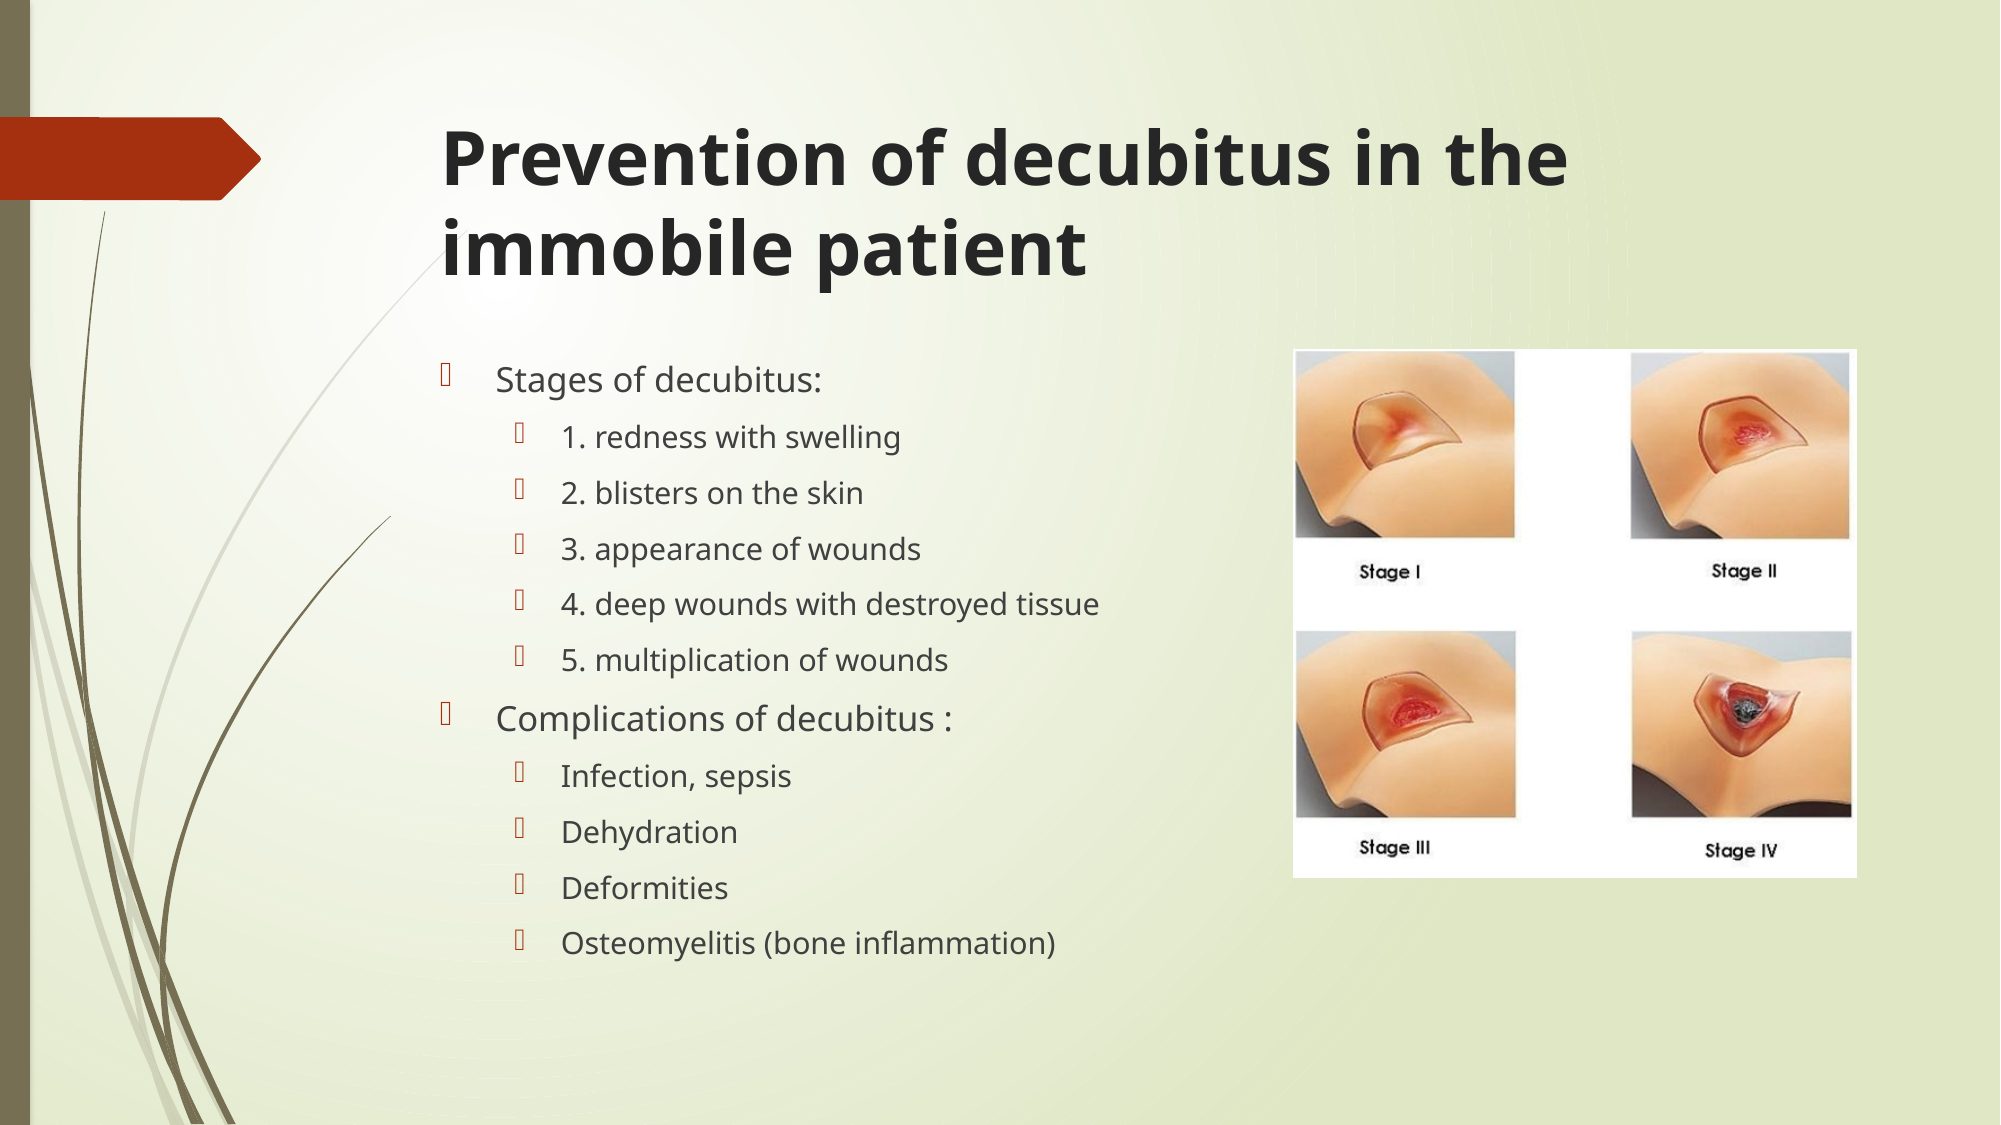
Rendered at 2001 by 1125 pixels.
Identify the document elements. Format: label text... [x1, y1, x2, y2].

picture [1293, 349, 1858, 879]
title Prevention of decubitus in the immobile patient [425, 102, 1888, 313]
list Stages of decubitus: 1. redness with swelling 2. blisters on the skin 3. appearance of wounds 4. deep wounds with destroyed tissue 5. multiplication of wounds Complications of decubitus : Infection, sepsis Dehydration Deformities Osteomyelitis (bone inflammation) [424, 350, 1888, 970]
